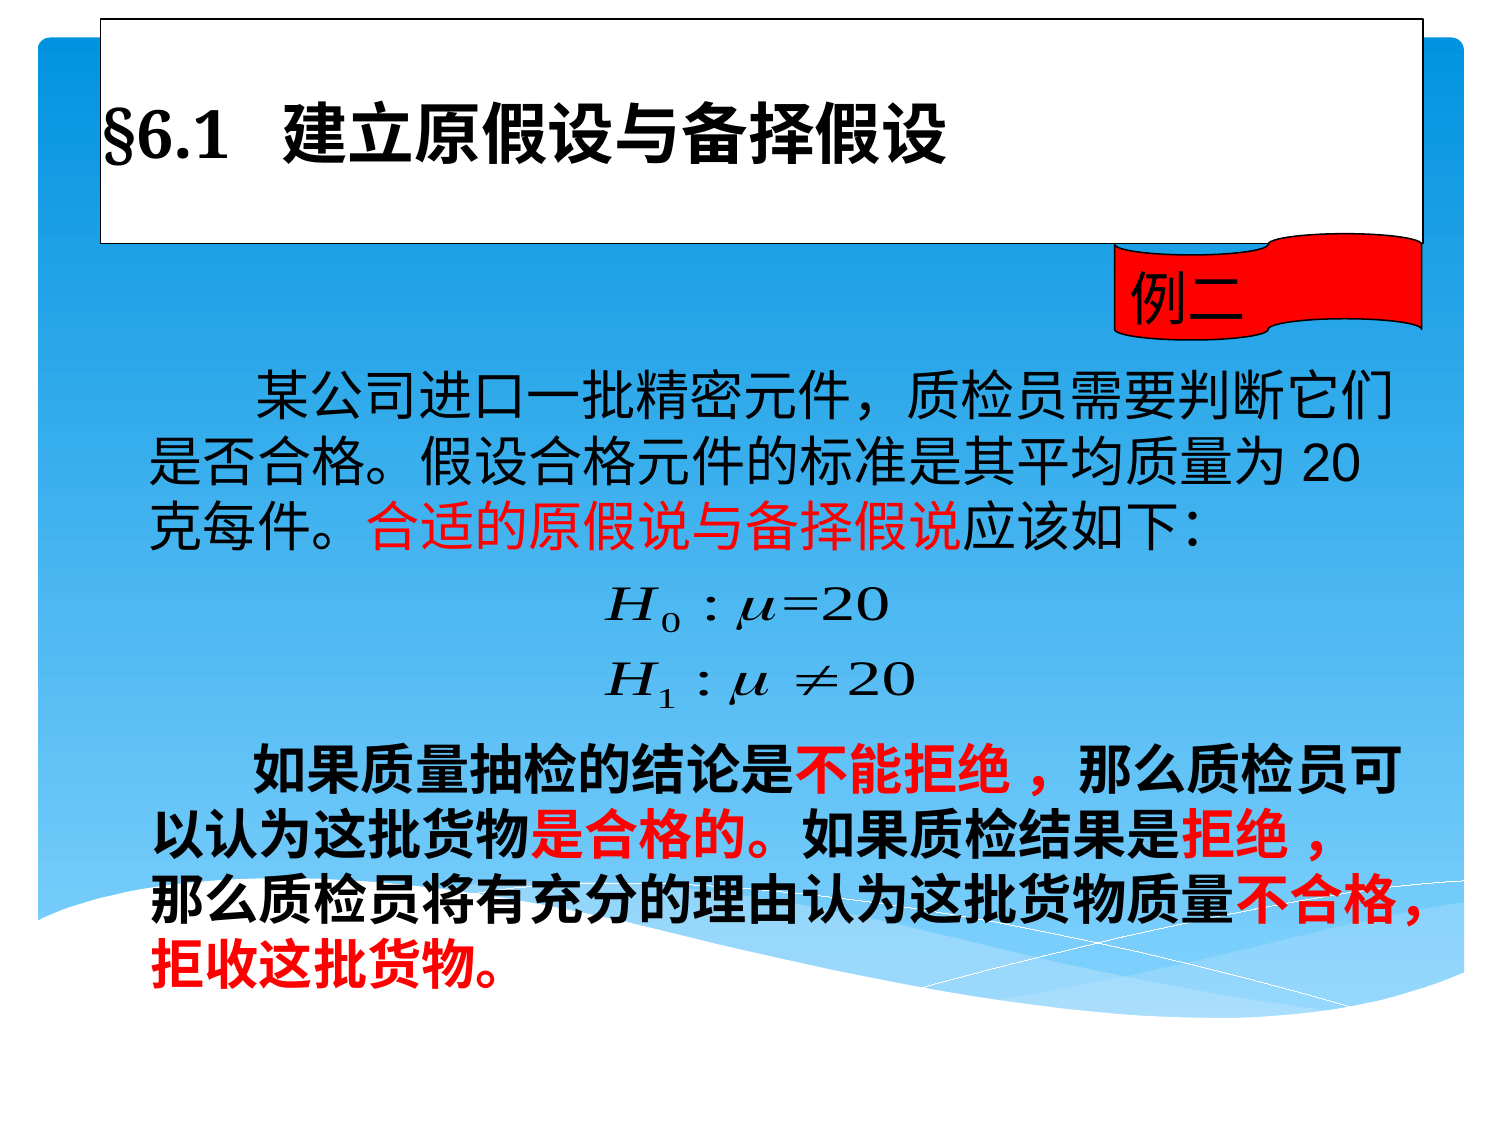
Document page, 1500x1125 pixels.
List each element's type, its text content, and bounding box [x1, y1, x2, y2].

text_box 如果质量抽检的结论是不能拒绝 ，那么质检员可以认为这批货物是合格的。如果质检结果是拒绝 ，那么质检员将有充分的理由认为这批货物质量不合格，拒收这批货物。 [135, 727, 1422, 1003]
title §6.1 建立原假设与备择假设 [100, 19, 1424, 244]
text_box 例二 [1114, 233, 1422, 340]
text_box 某公司进口一批精密元件，质检员需要判断它们是否合格。假设合格元件的标准是其平均质量为20克每件。合适的原假说与备择假说应该如下： [134, 349, 1422, 565]
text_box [590, 568, 934, 723]
